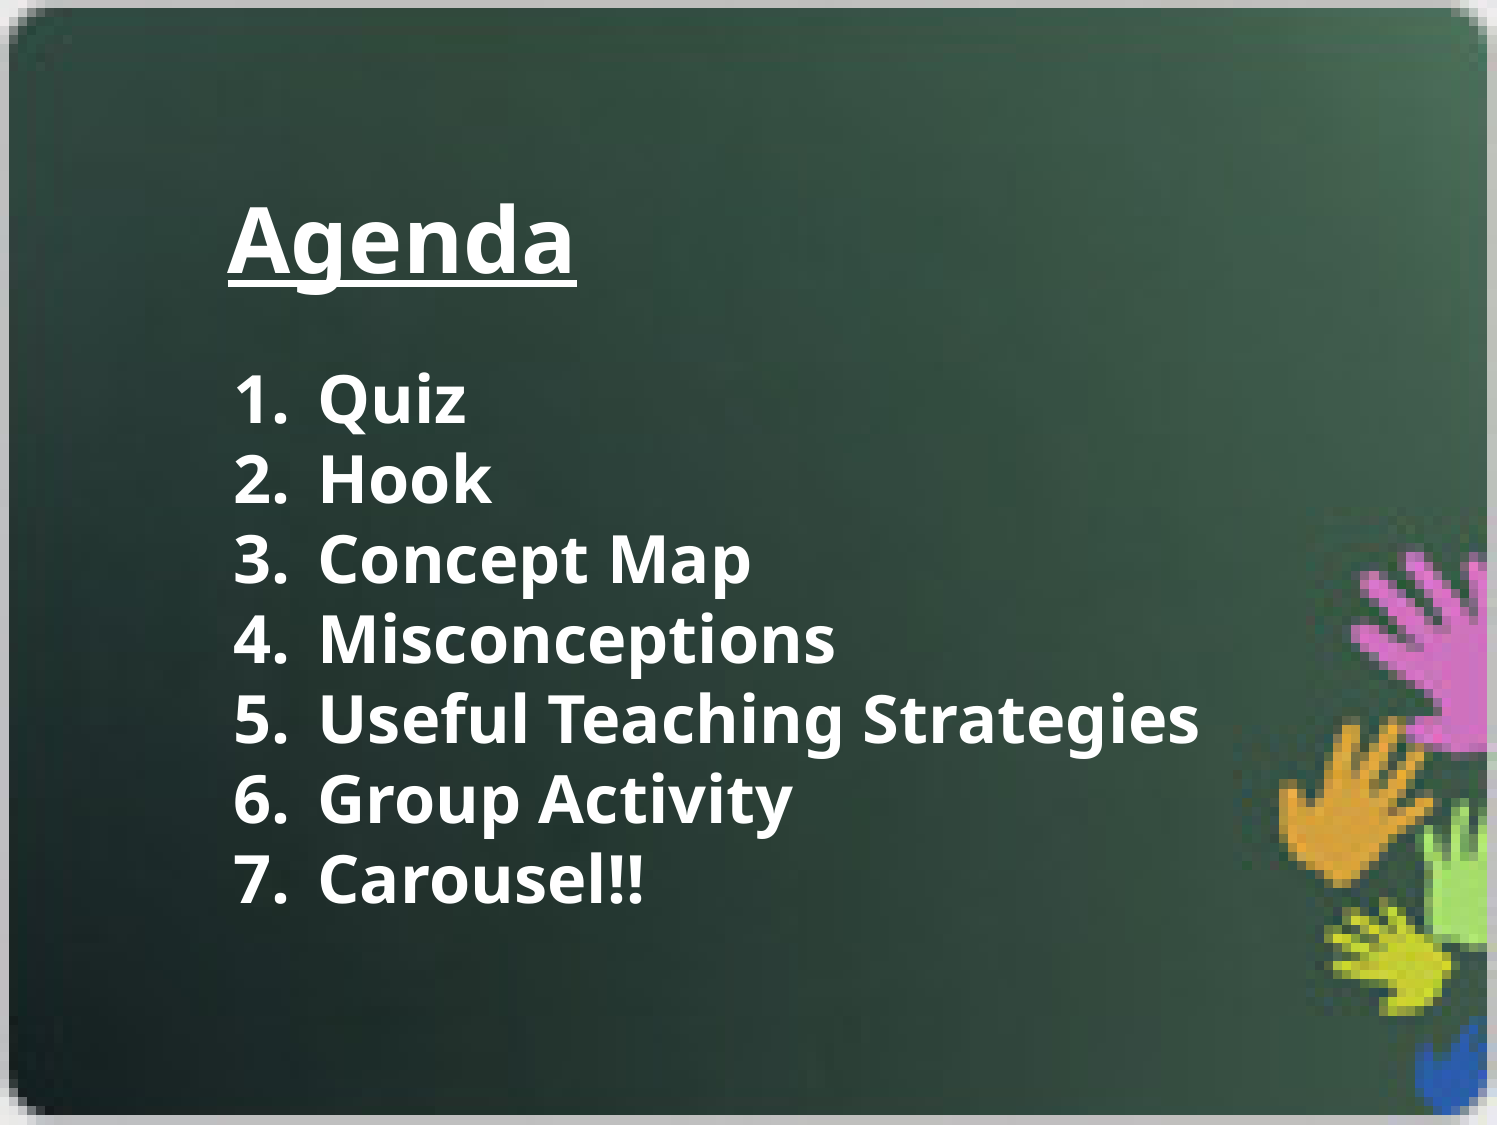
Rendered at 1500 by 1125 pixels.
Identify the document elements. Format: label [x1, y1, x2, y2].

list [0, 0, 1498, 1125]
